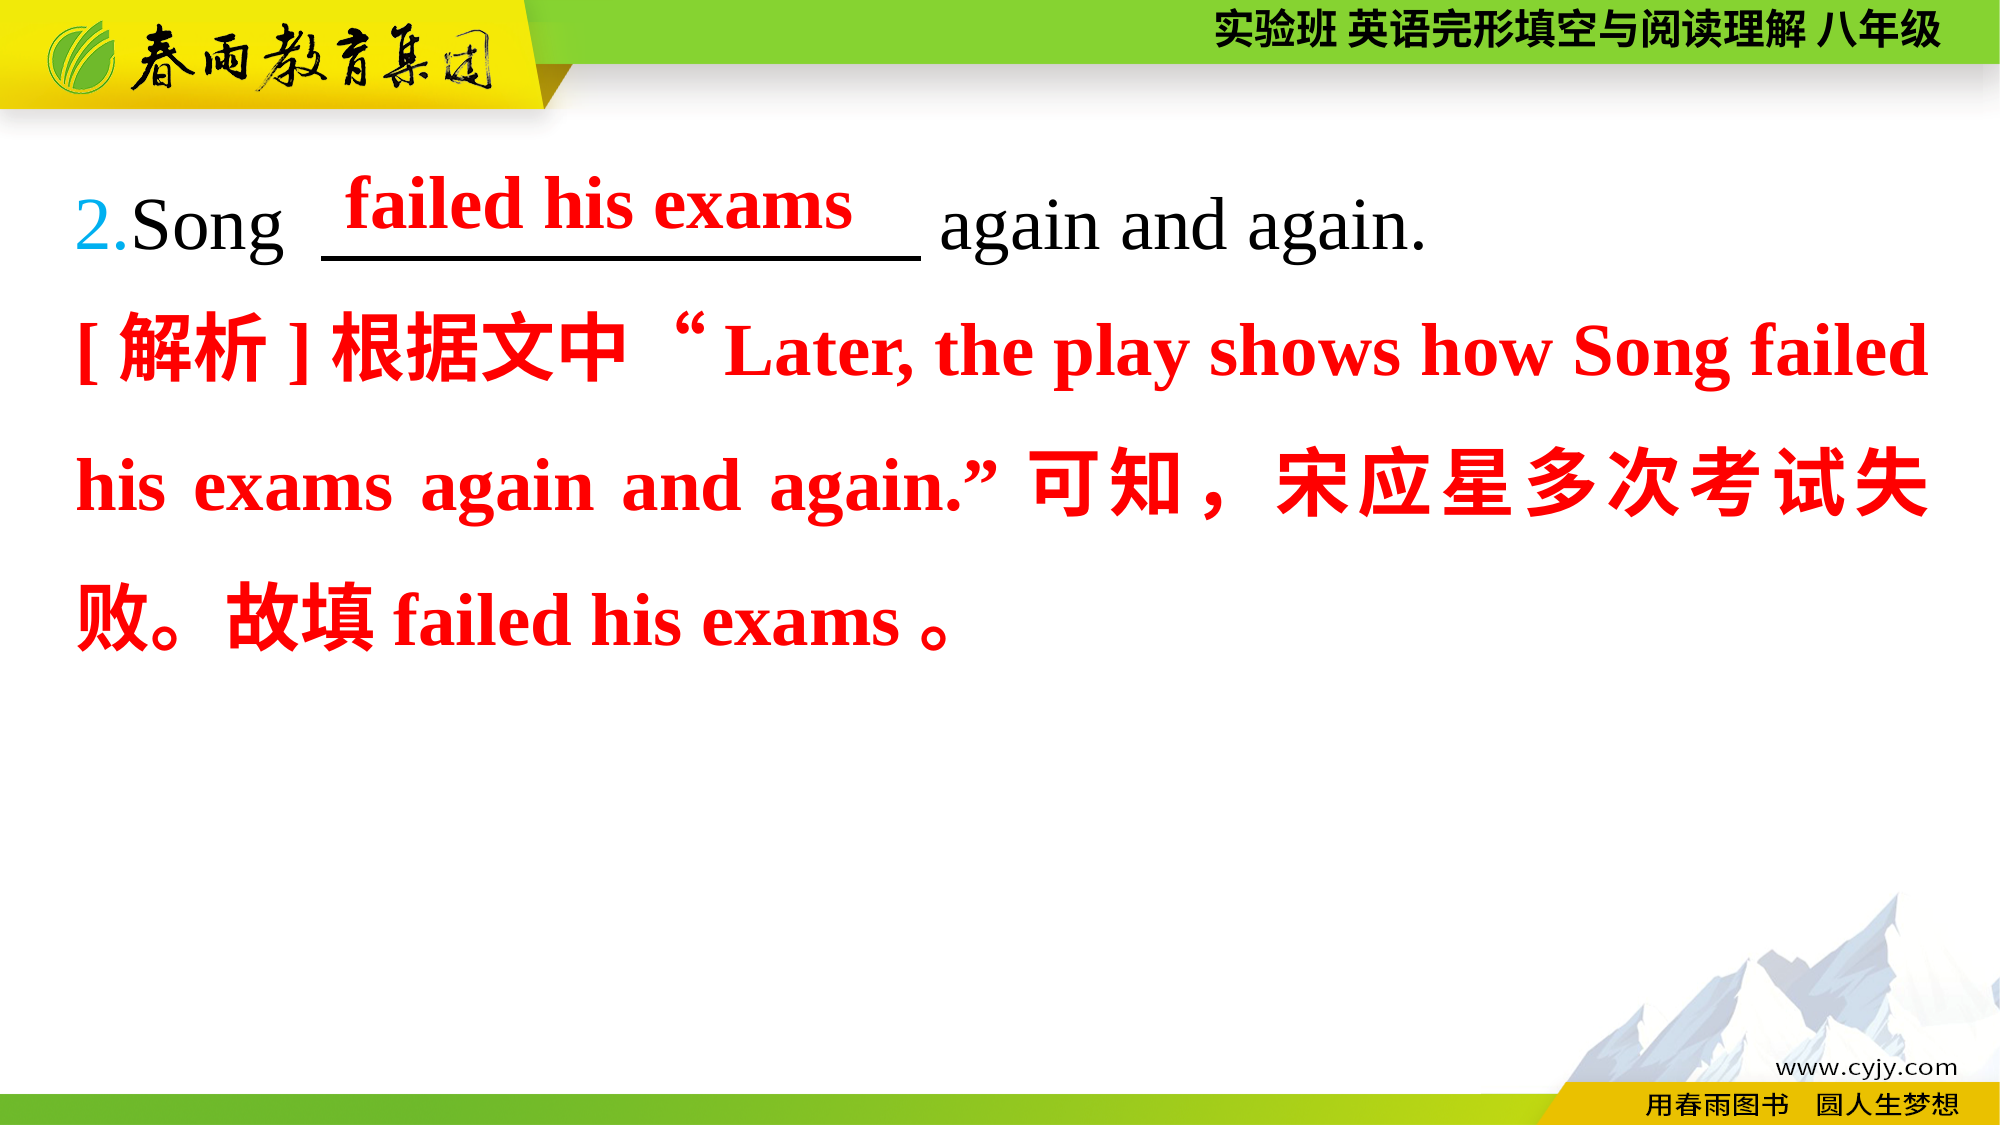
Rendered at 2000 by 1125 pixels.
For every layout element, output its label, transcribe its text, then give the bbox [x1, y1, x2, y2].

text_box [解析]根据文中“Later, the play shows how Song failed his exams again and again.”可知，宋应星多次考试失败。故填failed his exams。 [60, 247, 1945, 668]
picture [0, 0, 2000, 1125]
text_box failed his exams [330, 145, 869, 247]
list 2.Song again and again. [59, 122, 1944, 257]
